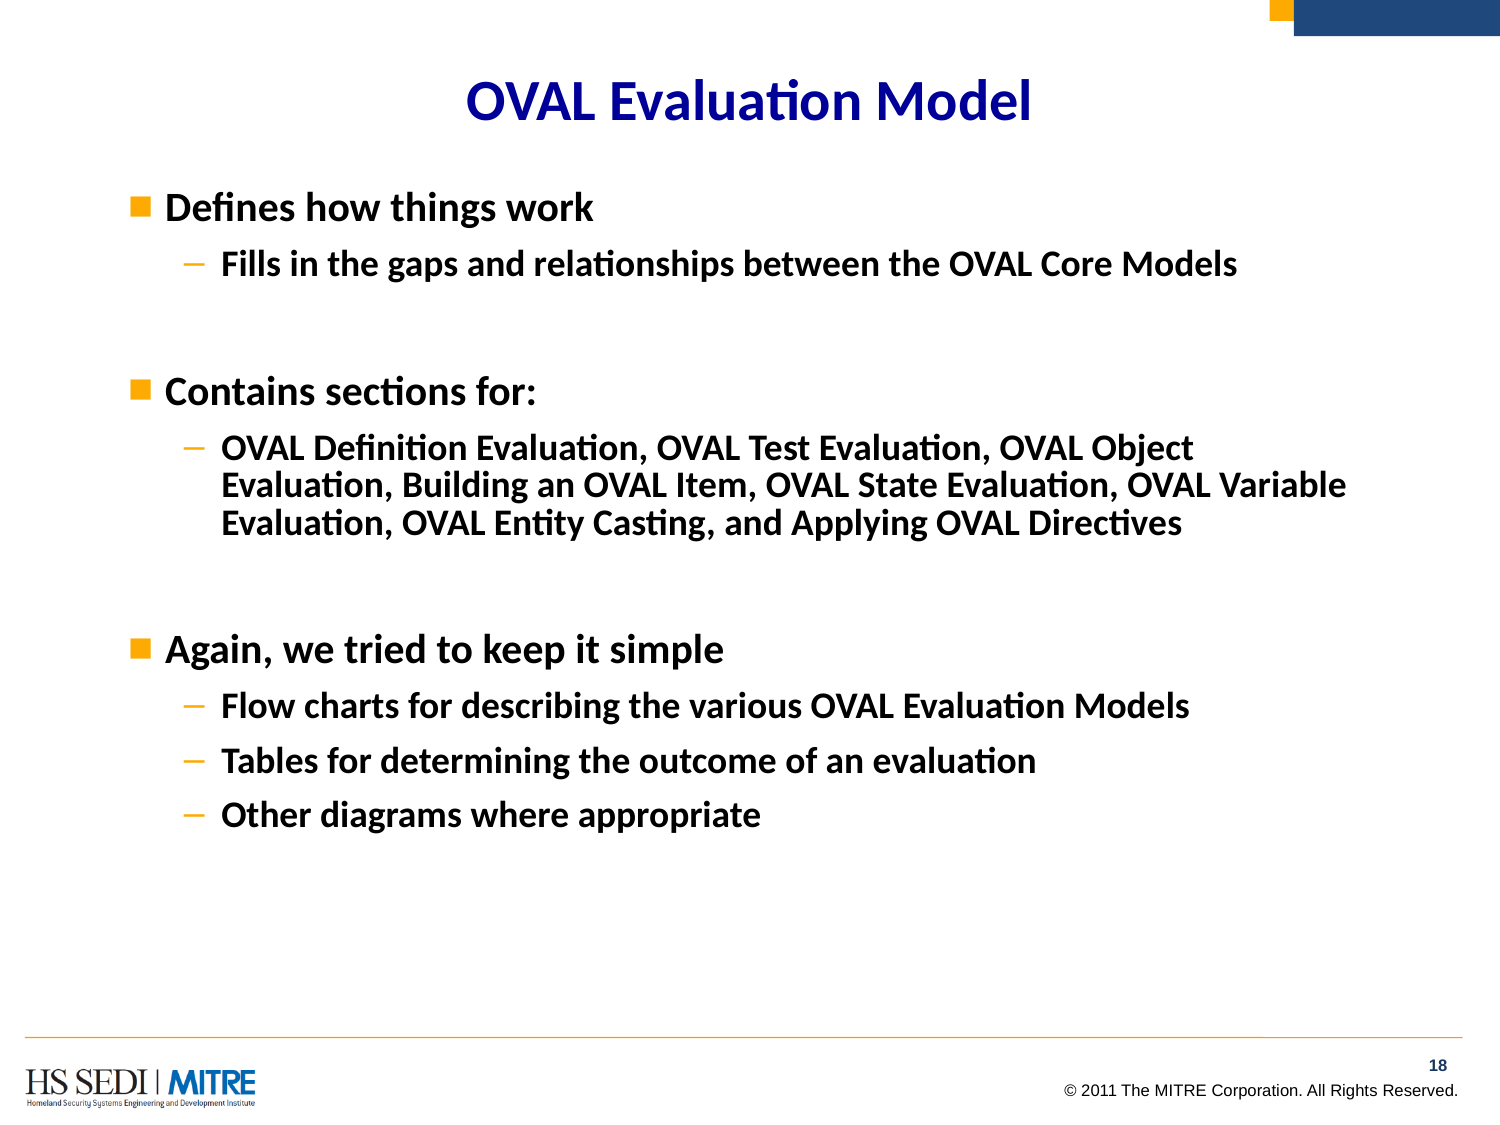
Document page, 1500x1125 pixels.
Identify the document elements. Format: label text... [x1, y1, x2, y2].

title OVAL Evaluation Model [43, 62, 1457, 151]
picture [20, 1058, 271, 1122]
list Defines how things work Fills in the gaps and relationships between the OVAL Core Models Contains sections for: OVAL Definition Evaluation, OVAL Test Evaluation, OVAL Object Evaluation, Building an OVAL Item, OVAL State Evaluation, OVAL Variable Evaluation, OVAL Entity Casting, and Applying OVAL Directives Again, we tried to keep it simple Flow charts for describing the various OVAL Evaluation Models Tables for determining the outcome of an evaluation Other diagrams where appropriate [112, 180, 1387, 1024]
slide_number 17 [1374, 1049, 1463, 1076]
